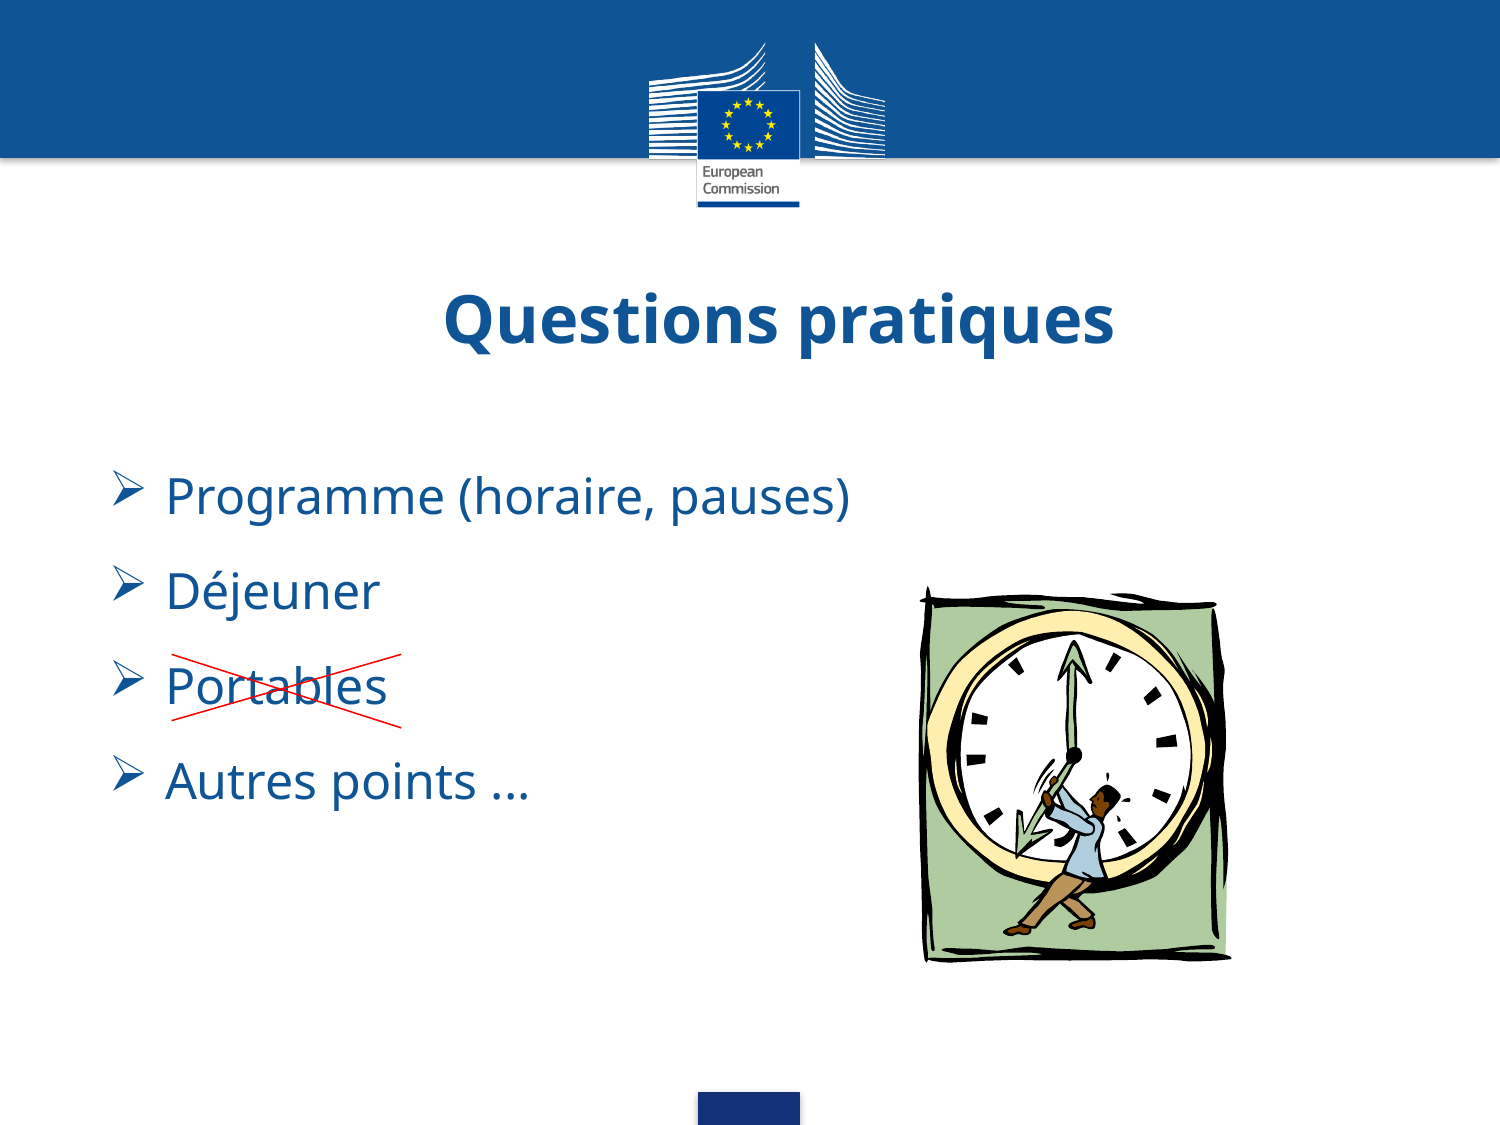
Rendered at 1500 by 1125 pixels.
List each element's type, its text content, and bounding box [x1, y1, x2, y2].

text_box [171, 654, 402, 729]
title Questions pratiques [0, 222, 1500, 411]
list Programme (horaire, pauses) Déjeuner Portables Autres points ... [93, 456, 1444, 811]
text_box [913, 585, 1233, 964]
picture [649, 42, 885, 208]
